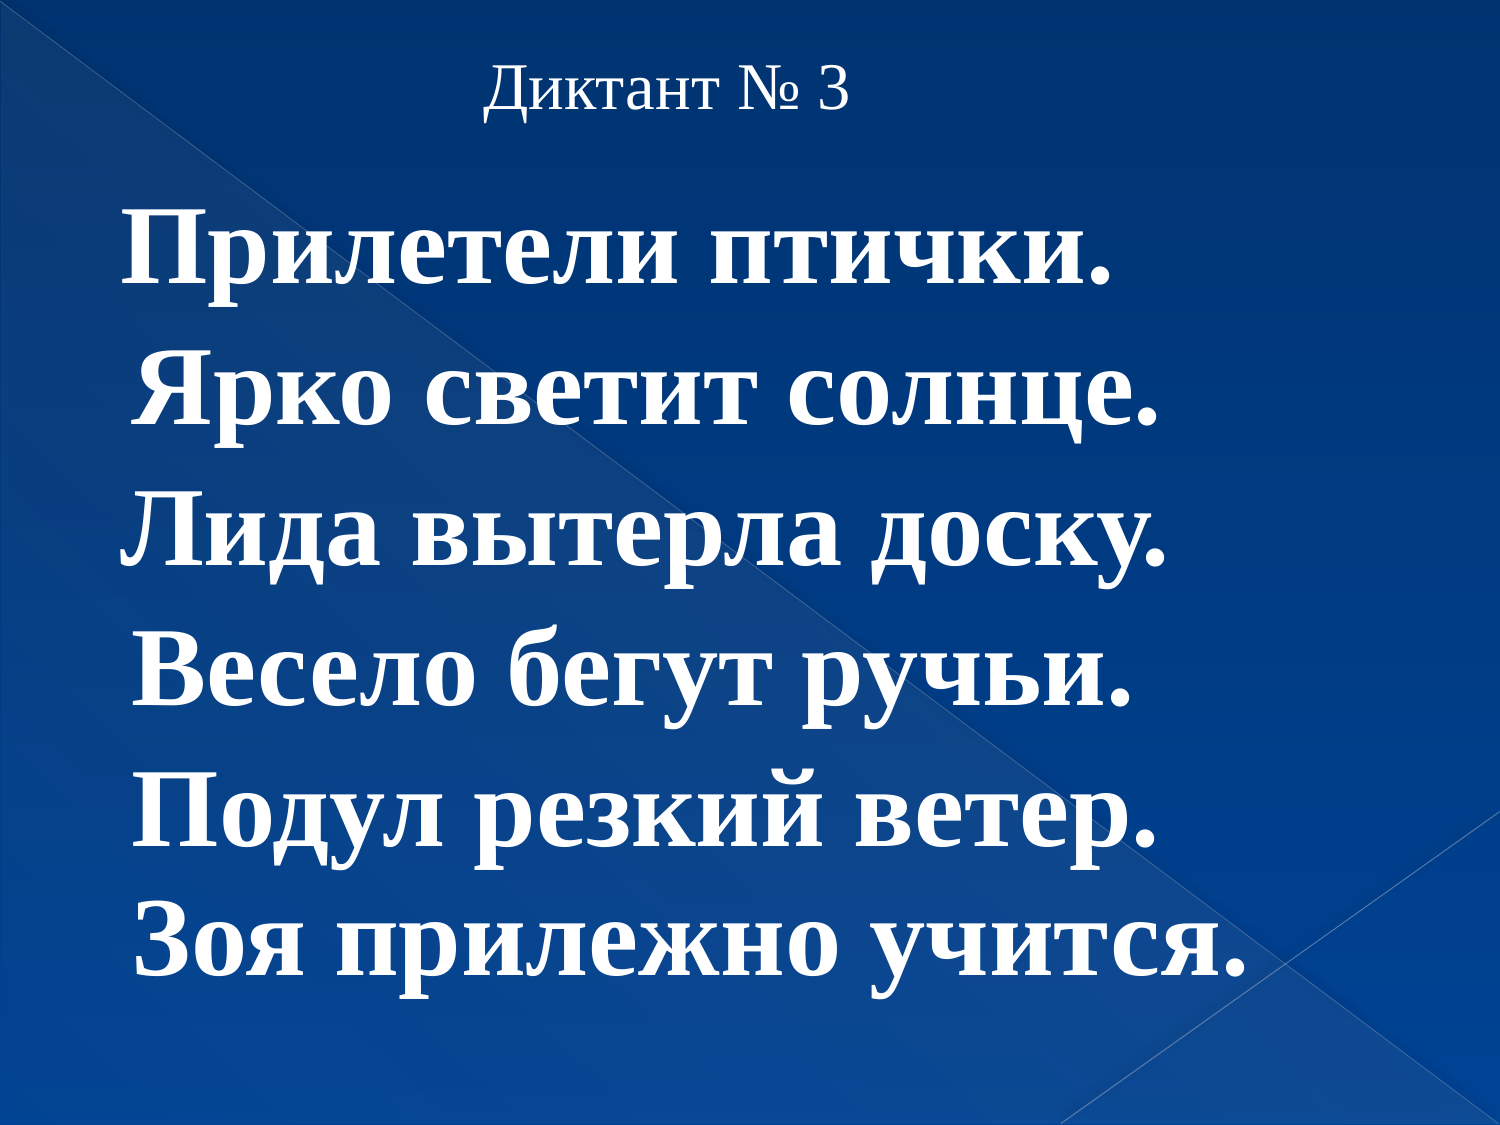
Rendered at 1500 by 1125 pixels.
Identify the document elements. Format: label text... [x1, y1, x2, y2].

text_box Диктант № 3 [468, 35, 870, 130]
text_box Ярко светит солнце. [117, 304, 1301, 445]
text_box Весело бегут ручьи. [117, 585, 1372, 736]
text_box Зоя прилежно учится. [117, 855, 1465, 1006]
text_box Подул резкий ветер. [117, 726, 1289, 855]
text_box Прилетели птички. [105, 163, 1278, 314]
text_box Лида вытерла доску. [105, 445, 1301, 595]
